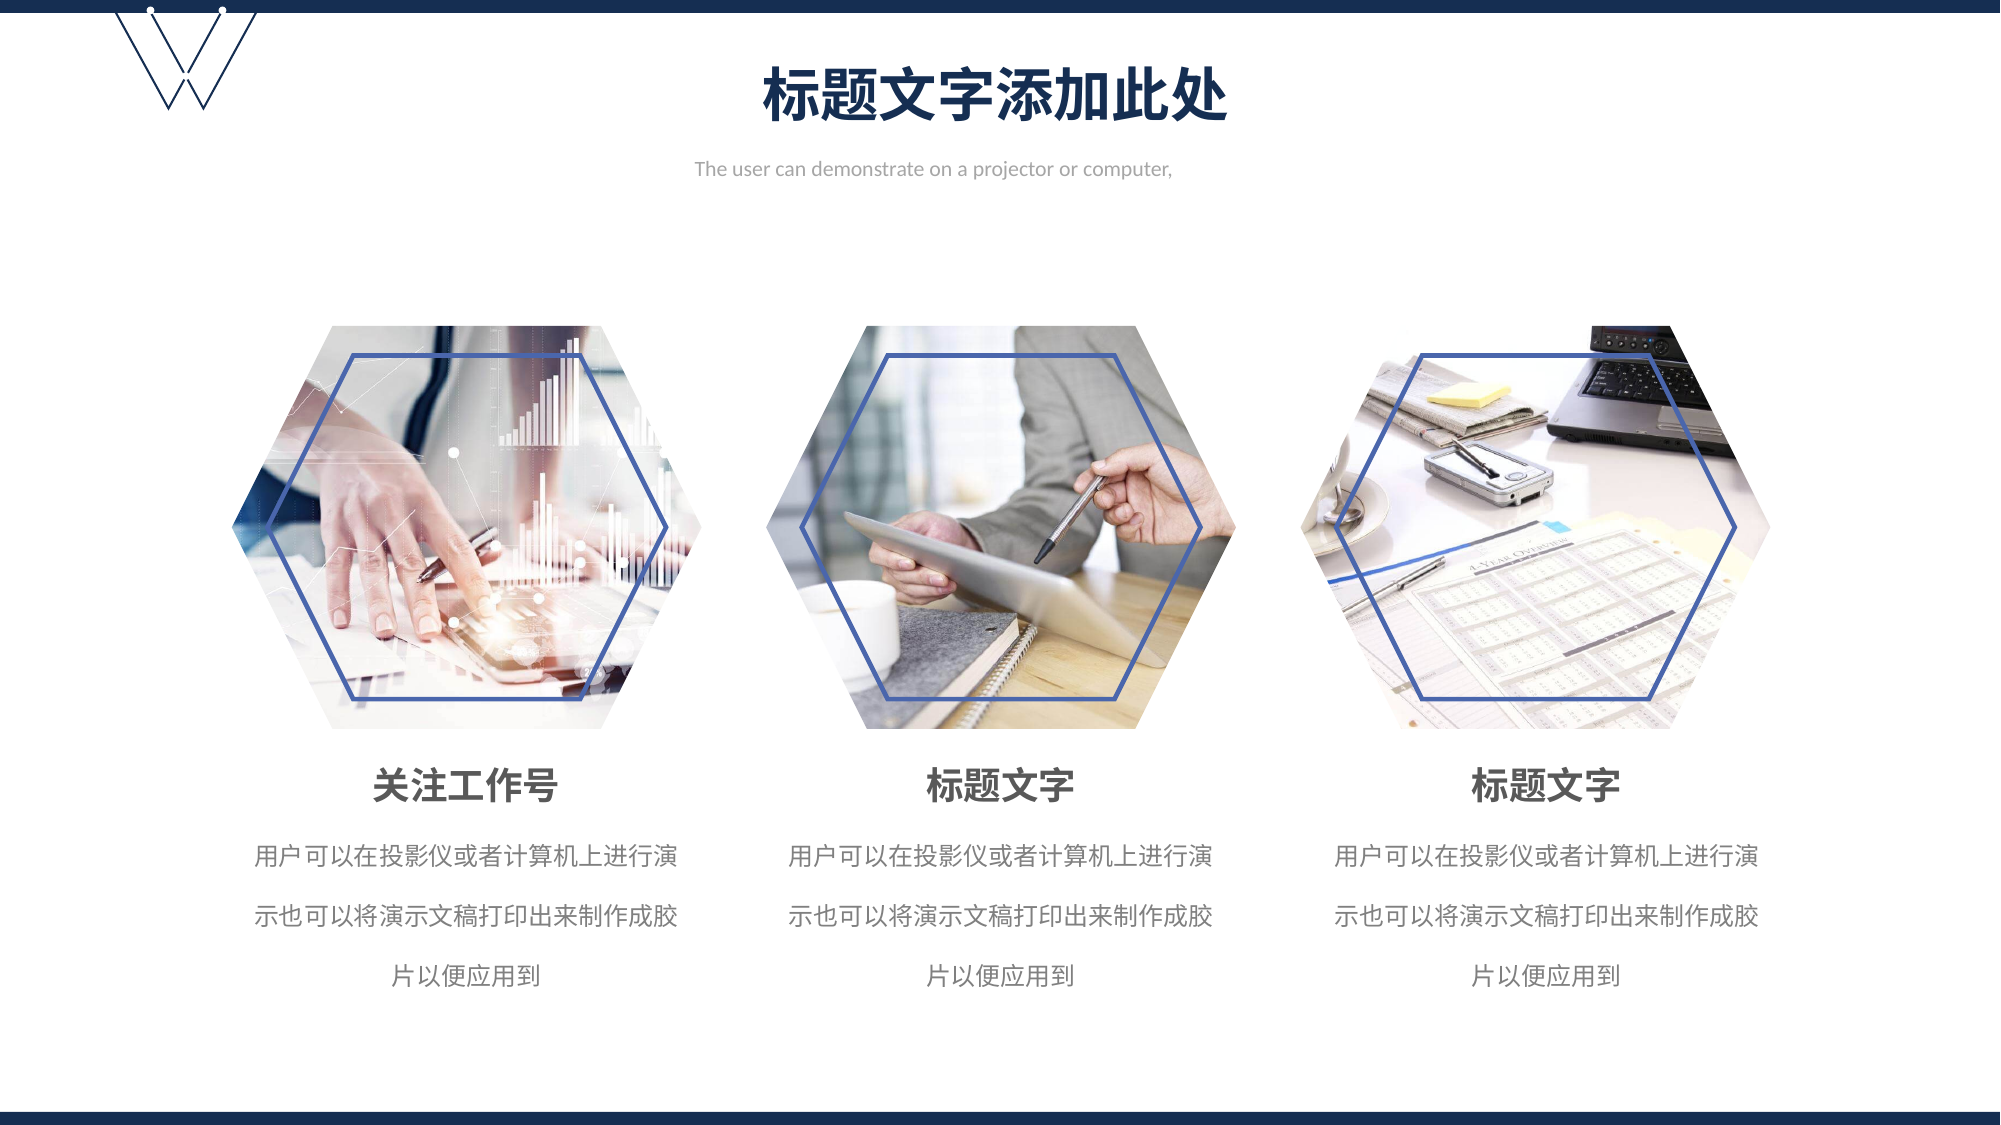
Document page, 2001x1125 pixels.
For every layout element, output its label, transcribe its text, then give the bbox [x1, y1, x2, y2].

text_box The user can demonstrate on a projector or computer, [679, 143, 1320, 189]
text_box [231, 745, 702, 991]
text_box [1311, 745, 1782, 991]
picture [766, 325, 1237, 729]
text_box 标题文字添加此处 [747, 41, 1253, 136]
picture [231, 325, 702, 729]
picture [1300, 325, 1771, 729]
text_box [766, 745, 1237, 991]
